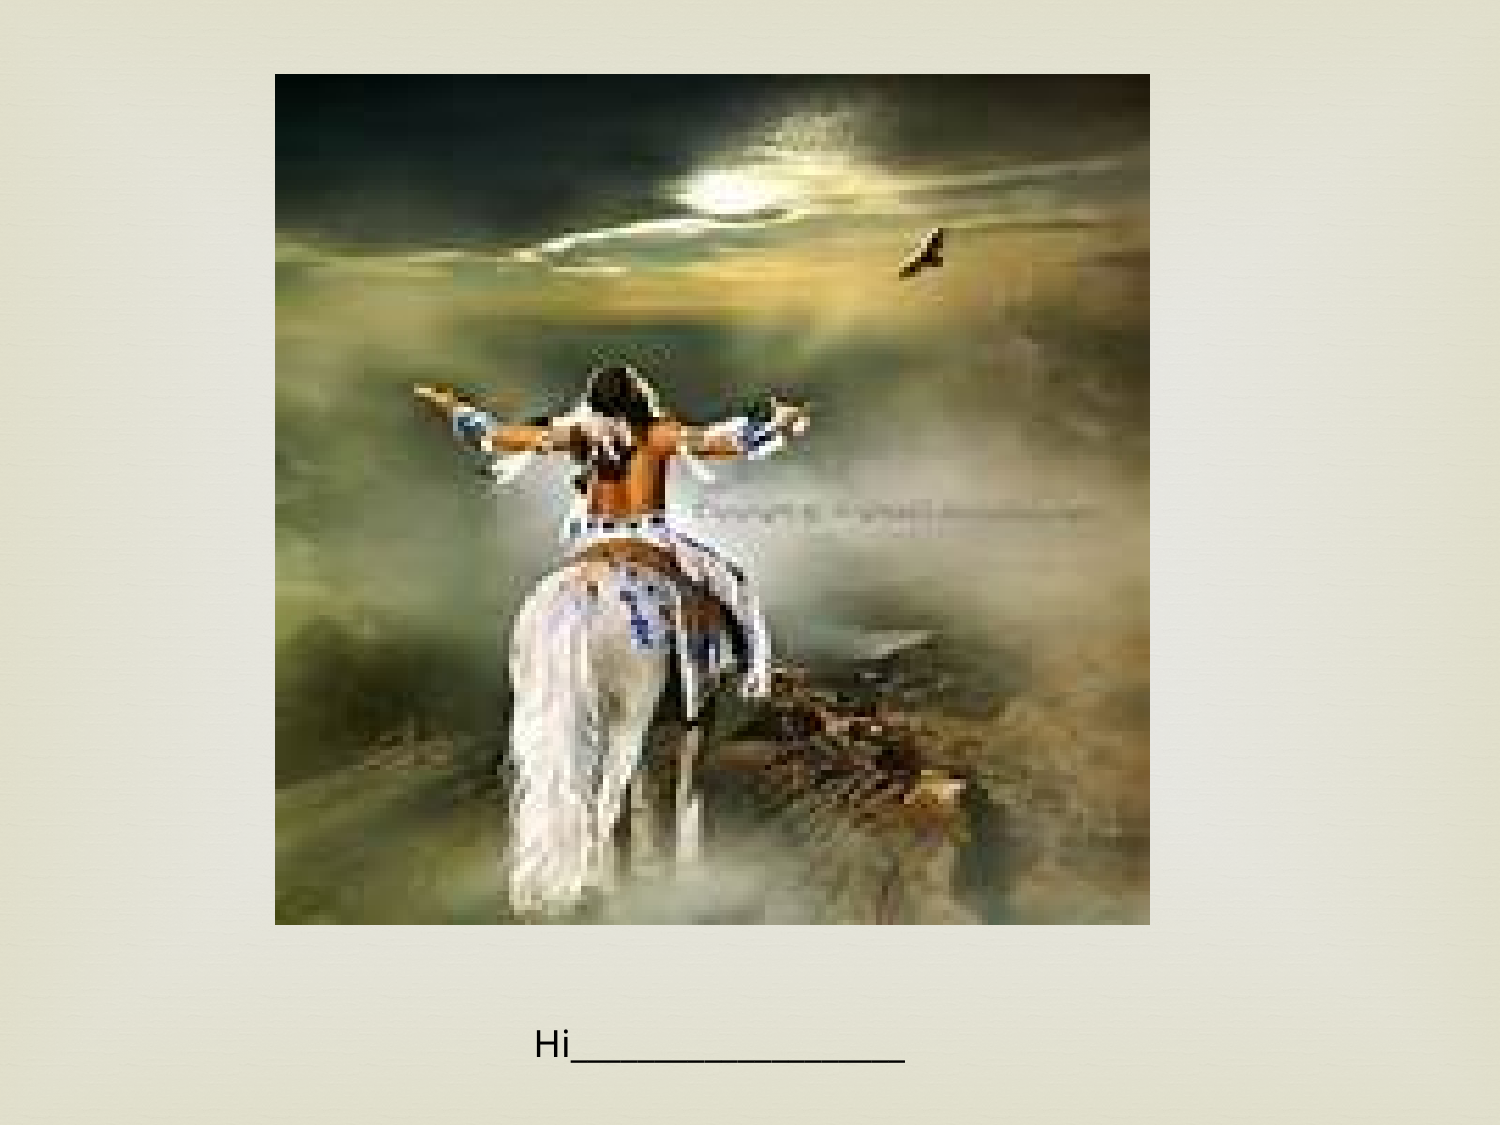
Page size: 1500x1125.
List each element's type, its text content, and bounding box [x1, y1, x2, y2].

picture [274, 74, 1151, 926]
text_box Hi____________________ [275, 1012, 1165, 1073]
